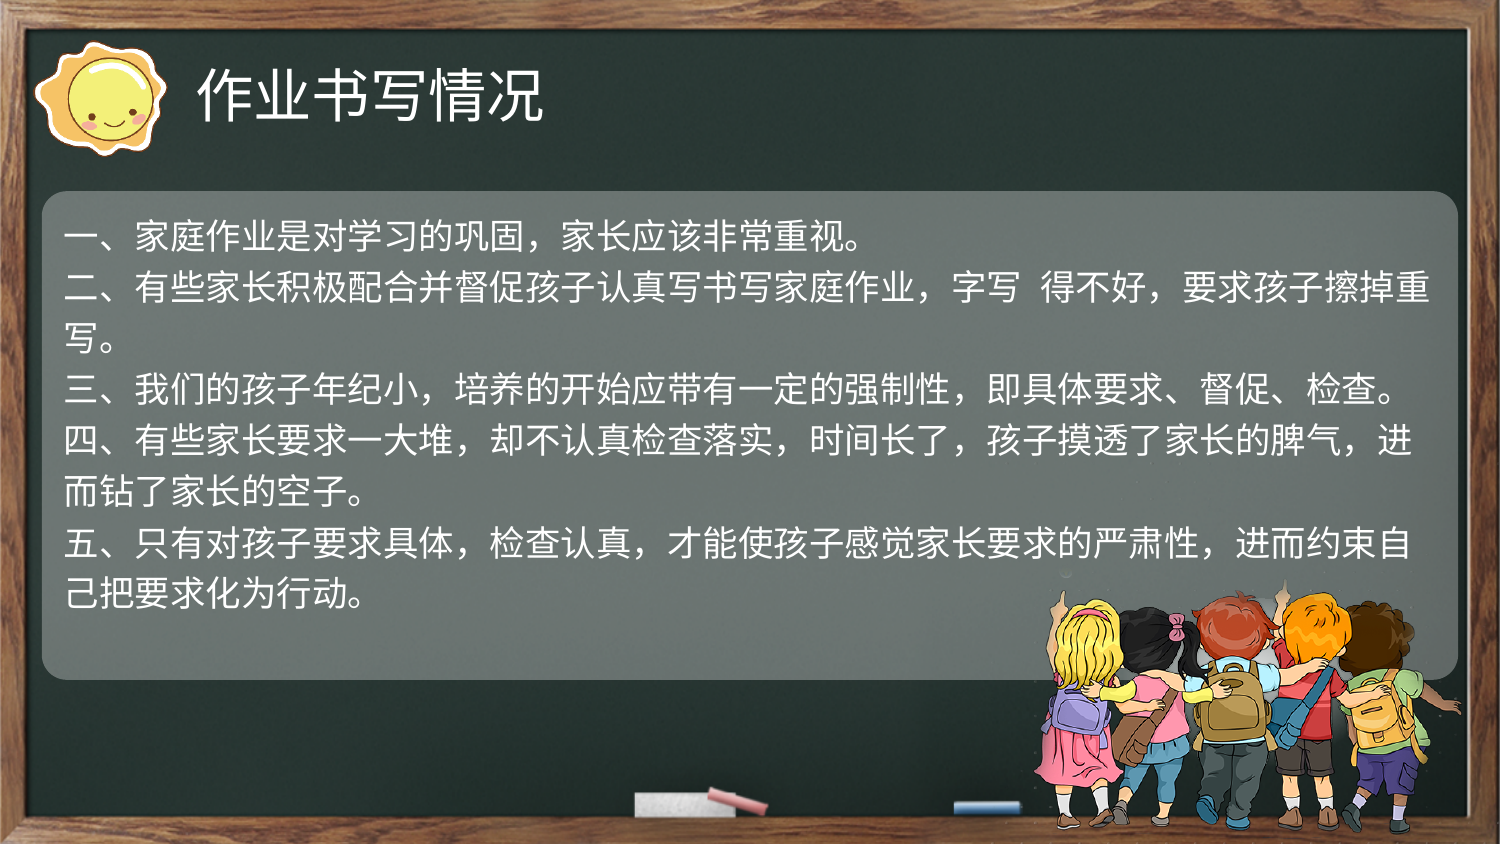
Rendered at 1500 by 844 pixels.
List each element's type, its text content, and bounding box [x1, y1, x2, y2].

picture [0, 0, 1500, 844]
text_box 一、家庭作业是对学习的巩固，家长应该非常重视。 二、有些家长积极配合并督促孩子认真写书写家庭作业，字写 得不好，要求孩子擦掉重写。 三、我们的孩子年纪小，培养的开始应带有一定的强制性，即具体要求、督促、检查。 四、有些家长要求一大堆，却不认真检查落实，时间长了，孩子摸透了家长的脾气，进而钻了家长的空子。 五、只有对孩子要求具体，检查认真，才能使孩子感觉家长要求的严肃性，进而约束自己把要求化为行动。 [41, 191, 1459, 680]
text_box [33, 40, 718, 157]
